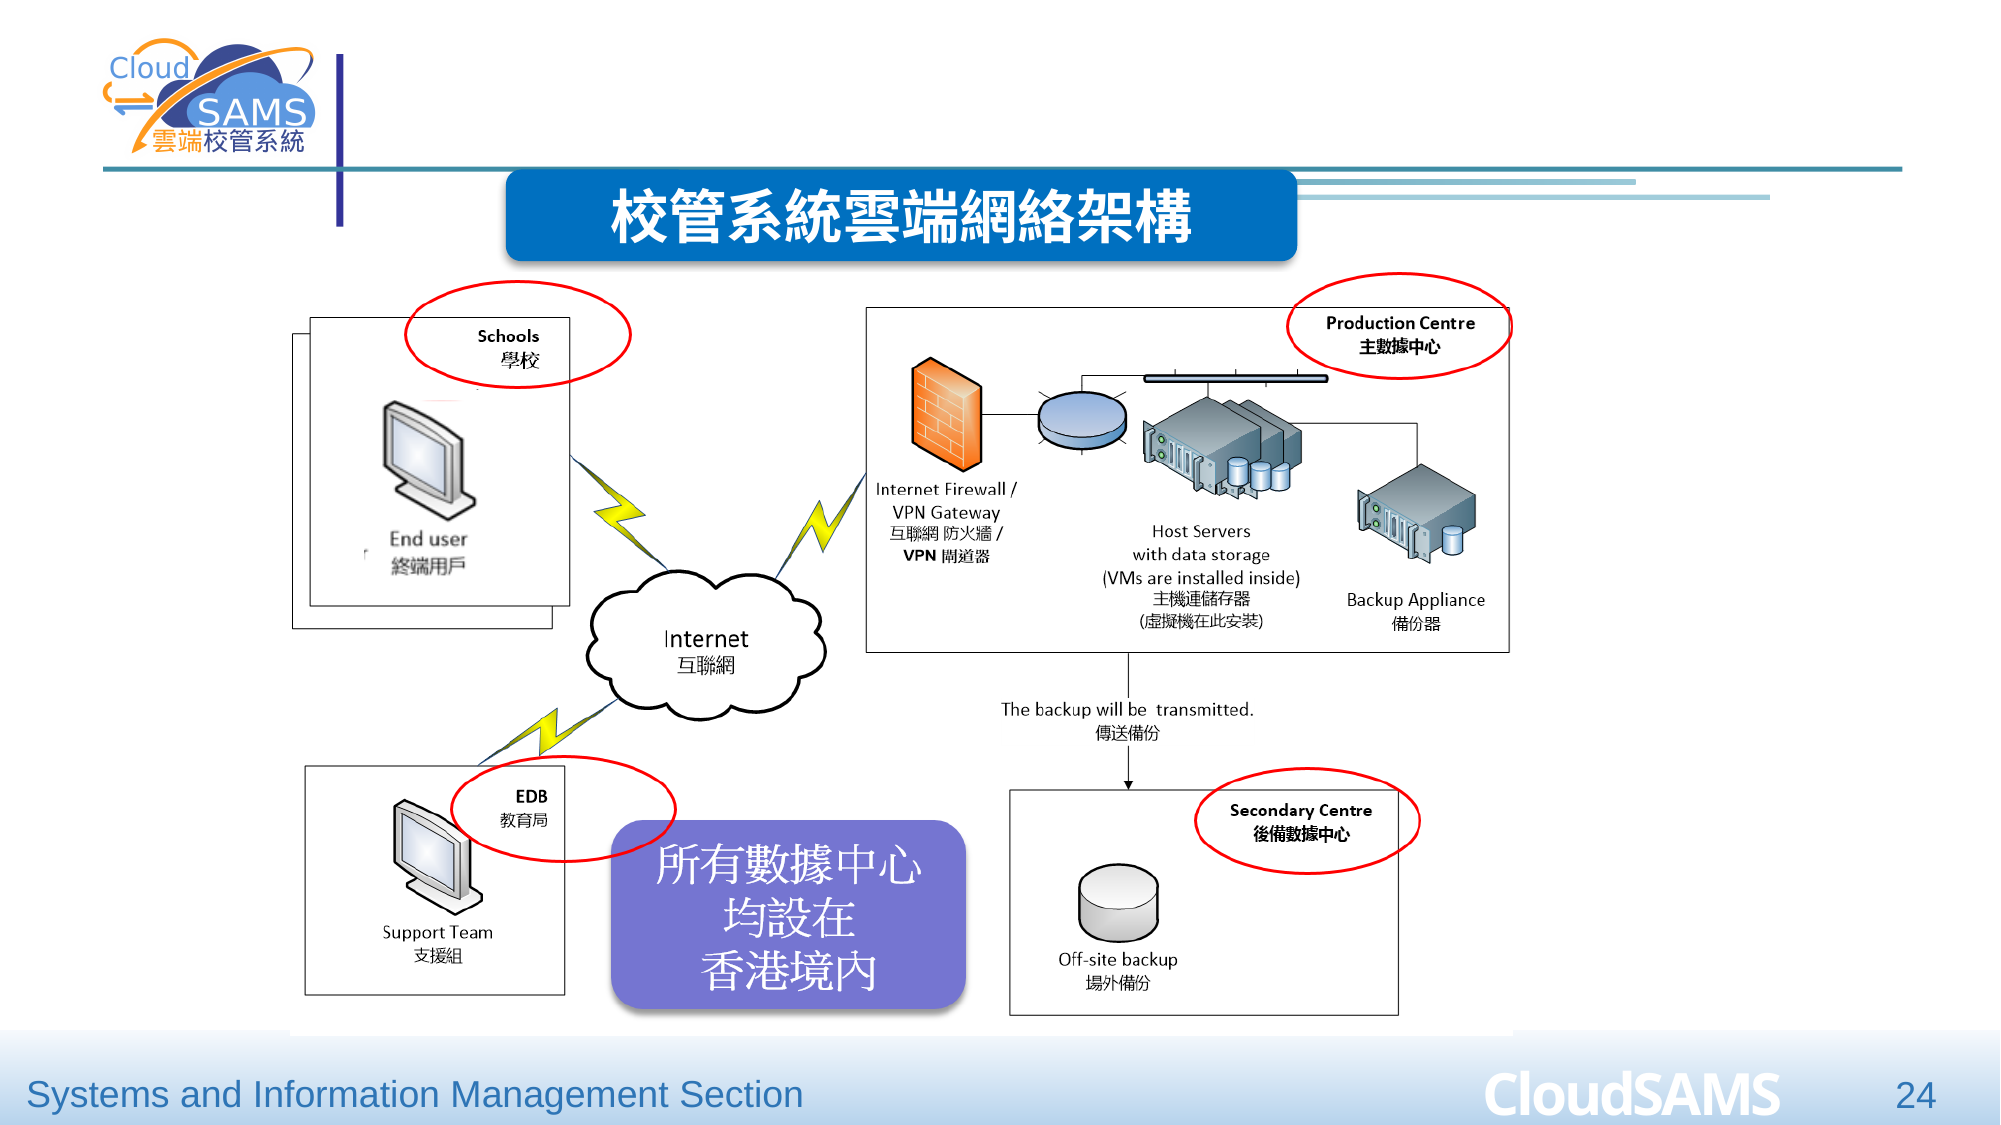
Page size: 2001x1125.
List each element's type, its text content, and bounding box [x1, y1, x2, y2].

text_box 校管系統雲端網絡架構 [505, 169, 1298, 262]
picture [290, 272, 1513, 1036]
picture [87, 7, 349, 175]
slide_number 24 [1755, 1063, 1952, 1125]
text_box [312, 385, 562, 599]
